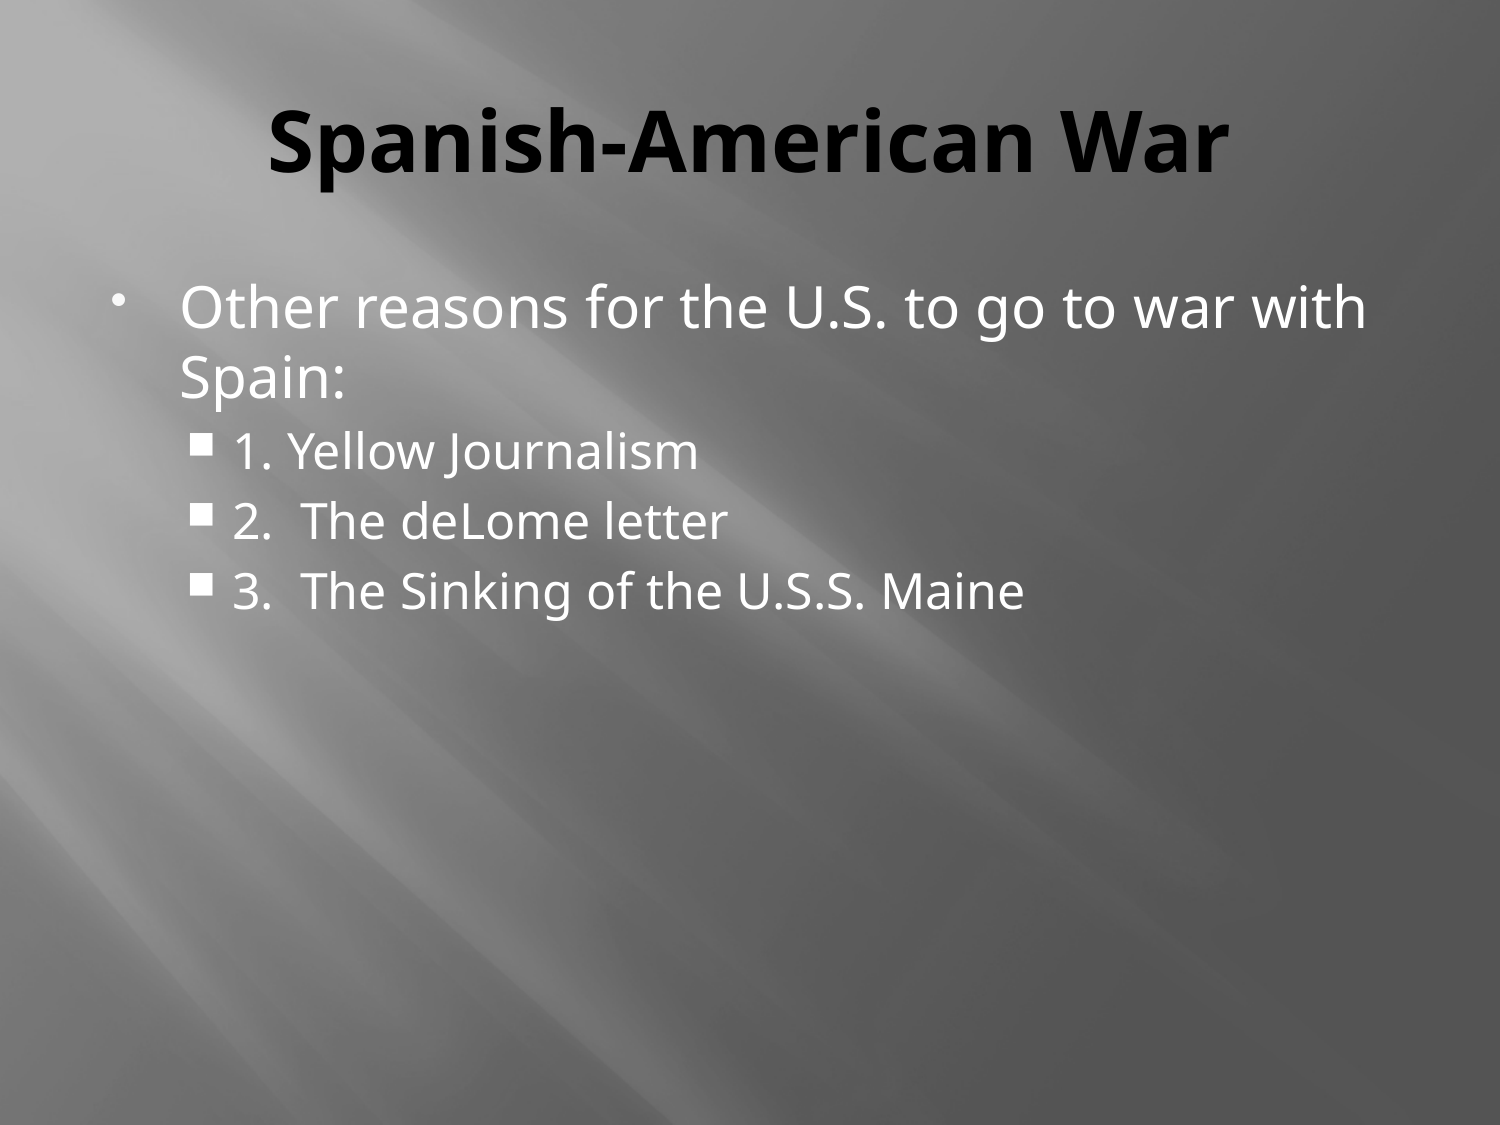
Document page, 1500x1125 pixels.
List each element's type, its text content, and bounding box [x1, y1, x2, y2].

list Other reasons for the U.S. to go to war with Spain: 1. Yellow Journalism 2. The deLome letter 3. The Sinking of the U.S.S. Maine [75, 262, 1425, 1035]
title Spanish-American War [75, 45, 1425, 233]
